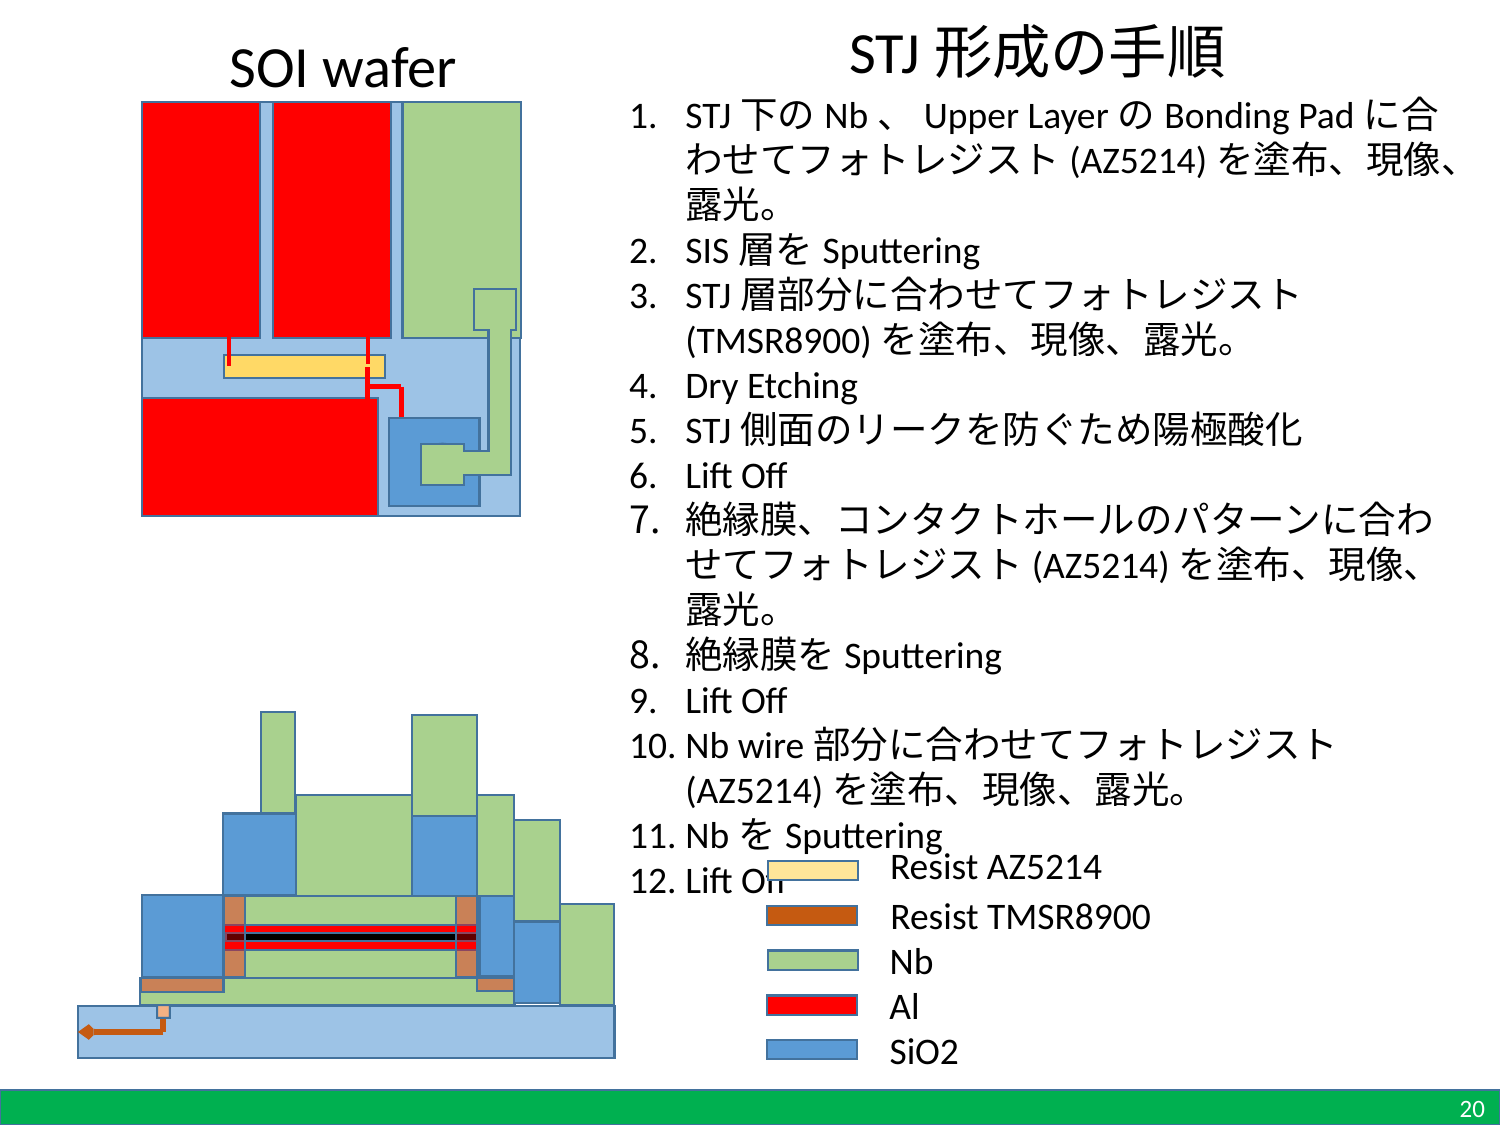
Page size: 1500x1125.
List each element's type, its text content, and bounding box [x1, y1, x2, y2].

text_box [401, 101, 522, 339]
text_box [411, 714, 478, 817]
text_box [388, 417, 481, 507]
text_box [478, 897, 513, 977]
text_box SiO2 [874, 1019, 975, 1080]
text_box [766, 1039, 858, 1060]
text_box [513, 922, 559, 1004]
text_box [766, 905, 858, 926]
text_box [455, 897, 478, 979]
text_box [246, 942, 455, 951]
text_box [420, 288, 517, 486]
text_box [222, 812, 295, 896]
text_box [141, 339, 365, 397]
text_box [224, 896, 246, 978]
text_box [225, 951, 455, 979]
text_box [295, 794, 413, 897]
picture [156, 1004, 171, 1019]
text_box [246, 896, 455, 926]
text_box [370, 339, 521, 517]
text_box [223, 354, 386, 379]
text_box STJ形成の手順 [642, 7, 1433, 83]
text_box [141, 101, 261, 339]
text_box [141, 894, 224, 978]
text_box Al [874, 974, 935, 1019]
text_box [767, 860, 859, 881]
text_box SOI wafer [214, 21, 478, 107]
text_box [77, 1005, 616, 1059]
text_box [141, 397, 379, 517]
text_box [513, 819, 561, 922]
text_box [767, 949, 859, 971]
text_box [246, 932, 455, 942]
text_box [140, 977, 225, 993]
text_box [272, 107, 392, 339]
text_box [246, 926, 455, 932]
text_box [139, 977, 516, 1006]
text_box [370, 107, 487, 450]
text_box [260, 711, 296, 814]
text_box Resist TMSR8900 [875, 885, 1167, 945]
text_box [413, 817, 476, 897]
text_box [0, 1089, 1162, 1125]
text_box [476, 794, 515, 897]
text_box [766, 994, 858, 1016]
text_box STJ下のNb、Upper LayerのBonding Padに合わせてフォトレジスト(AZ5214)を塗布、現像、露光。 SIS層をSputtering STJ層部分に合わせてフォトレジスト(TMSR8900)を塗布、現像、露光。 Dry Etching STJ側面のリークを防ぐため陽極酸化 Lift Off 絶縁膜、コンタクトホールのパターンに合わせてフォトレジスト(AZ5214)を塗布、現像、露光。 絶縁膜をSputtering Lift Off Nb wire部分に合わせてフォトレジスト(AZ5214)を塗布、現像、露光。 NbをSputtering Lift Off [614, 83, 1478, 908]
text_box [559, 903, 615, 1006]
text_box [231, 107, 366, 354]
text_box Nb [874, 929, 949, 990]
slide_number 20 [1162, 1077, 1500, 1125]
text_box [476, 977, 513, 992]
text_box Resist AZ5214 [875, 834, 1118, 885]
